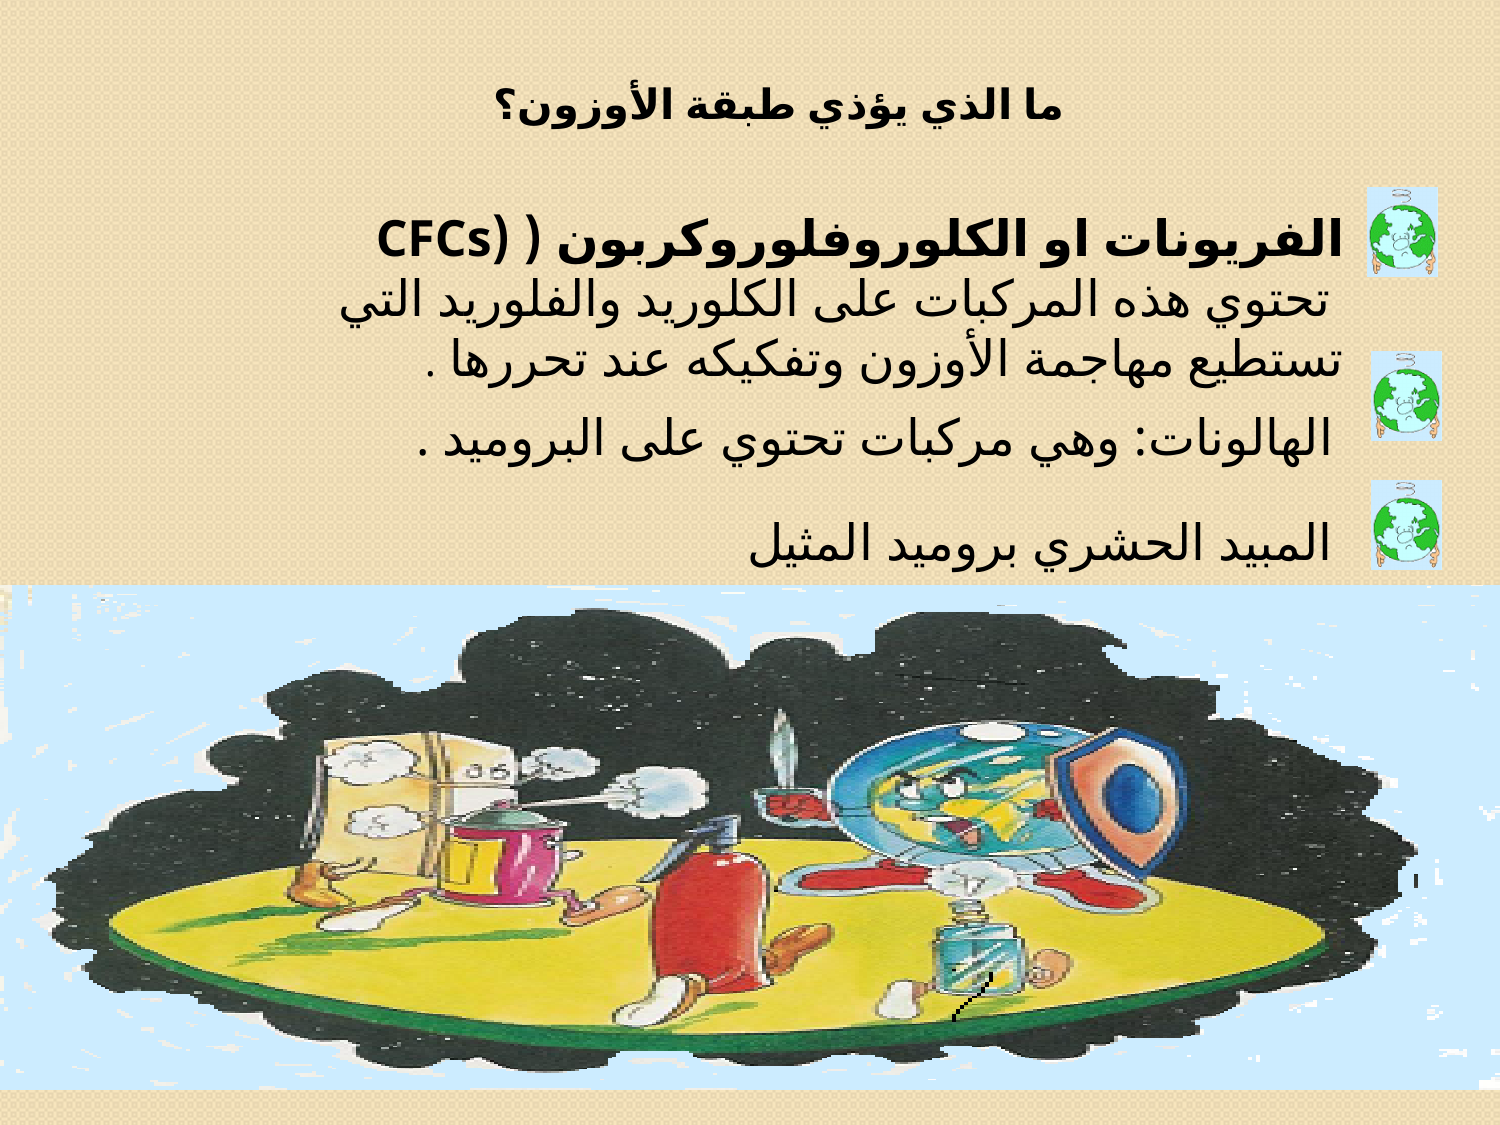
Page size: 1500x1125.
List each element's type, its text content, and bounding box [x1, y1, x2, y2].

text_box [1370, 480, 1442, 570]
text_box الهالونات: وهي مركبات تحتوي على البروميد . المبيد الحشري بروميد المثيل [257, 398, 1348, 582]
text_box الفريونات او الكلوروفلوروكربون ( (CFCs تحتوي هذه المركبات على الكلوريد والفلوريد التي تستطيع مهاجمة الأوزون وتفكيكه عند تحررها . [175, 199, 1360, 444]
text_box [1367, 187, 1438, 277]
text_box ما الذي يؤذي طبقة الأوزون؟ [117, 70, 1442, 186]
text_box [1370, 351, 1442, 441]
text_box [0, 585, 1500, 1091]
